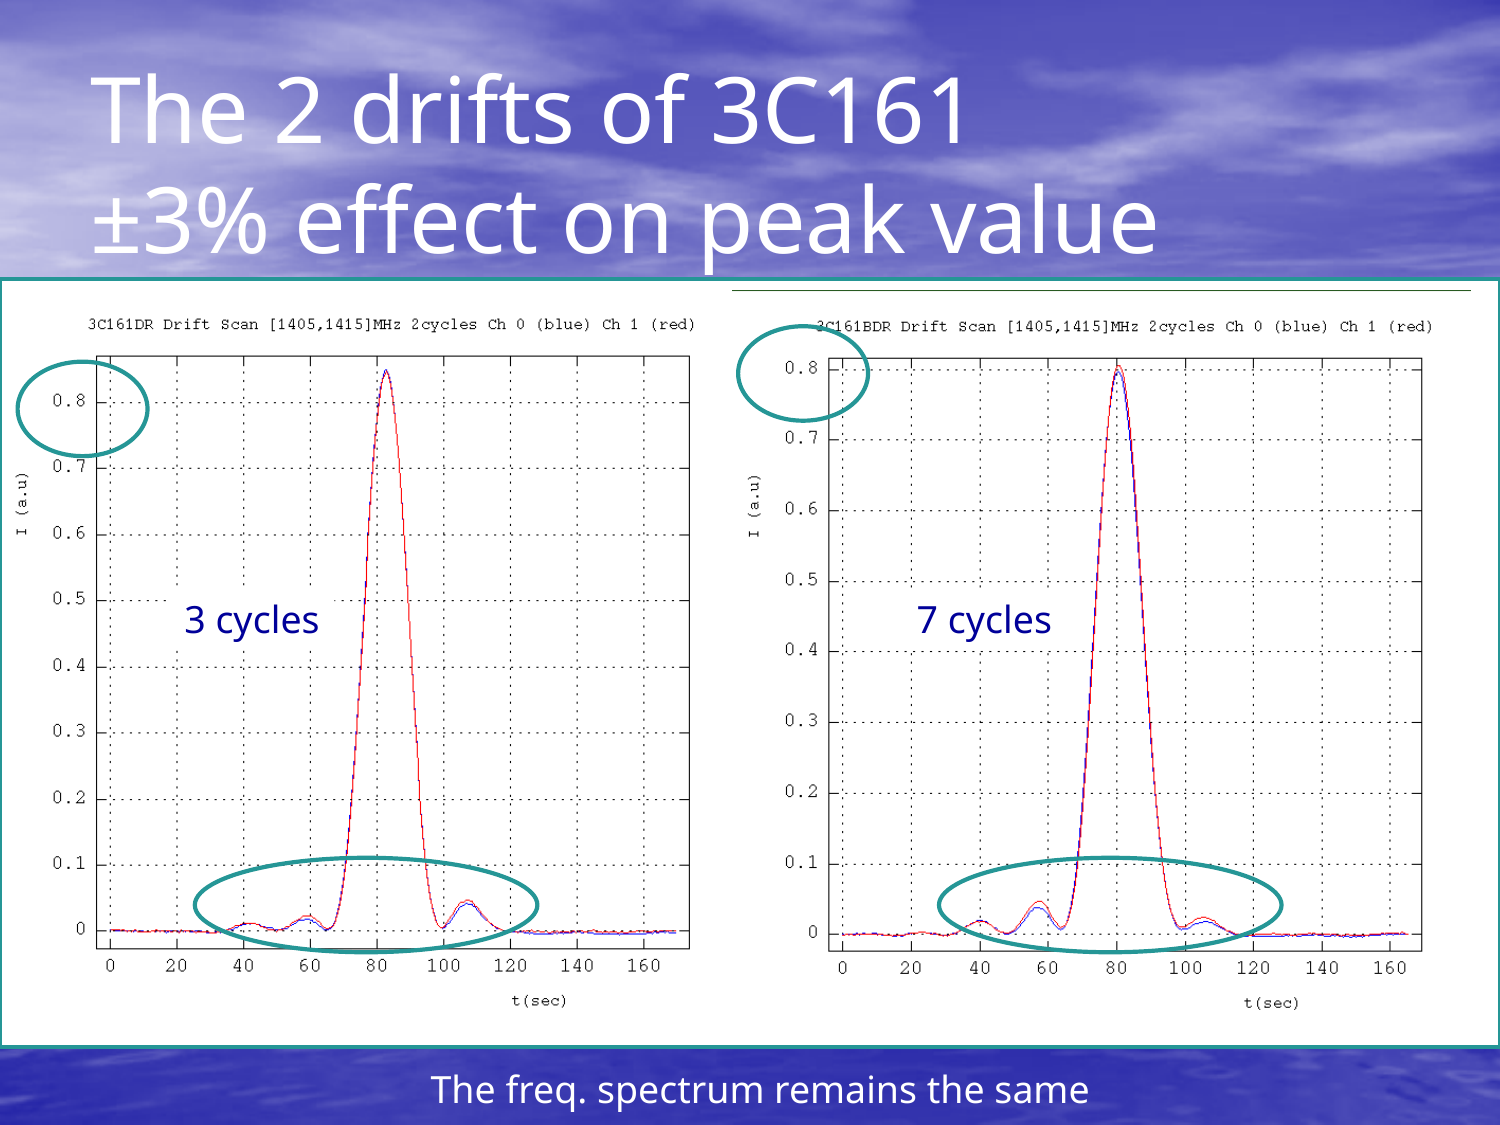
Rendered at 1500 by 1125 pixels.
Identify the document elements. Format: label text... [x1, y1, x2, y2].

text_box The freq. spectrum remains the same [415, 1058, 1106, 1119]
title The 2 drifts of 3C161 ±3% effect on peak value [74, 47, 1426, 276]
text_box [0, 278, 1500, 1047]
